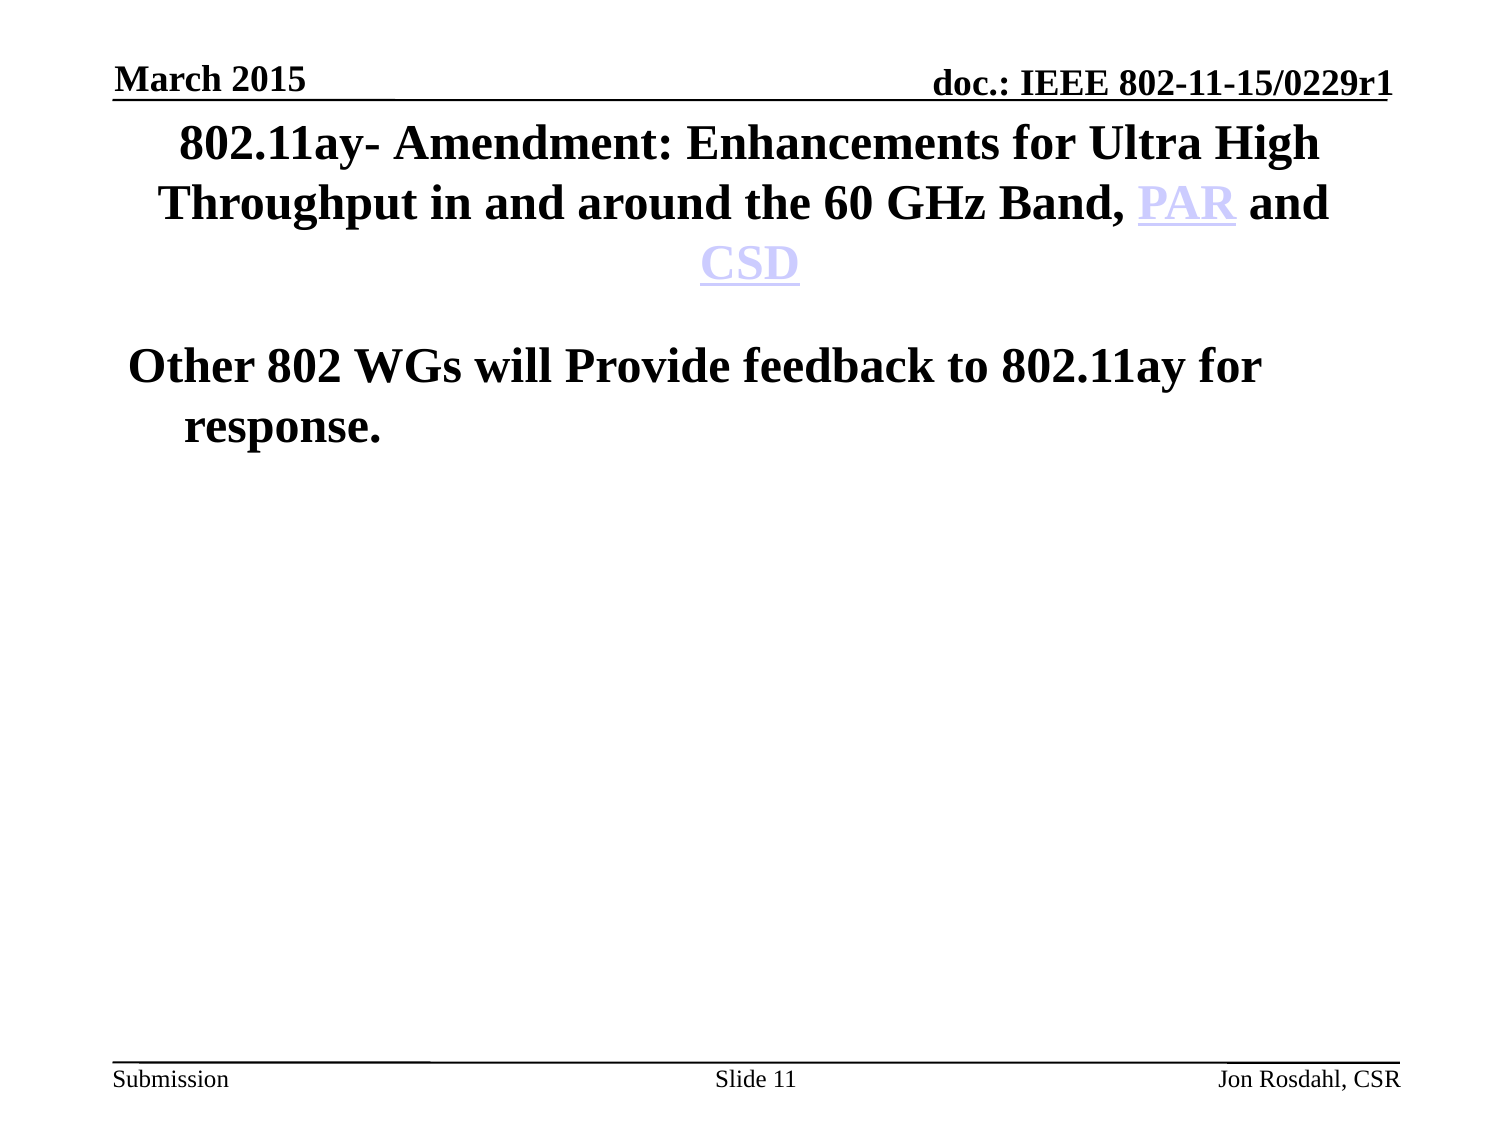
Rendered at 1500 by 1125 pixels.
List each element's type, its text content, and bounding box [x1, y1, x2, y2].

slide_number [114, 54, 423, 100]
list Other 802 WGs will Provide feedback to 802.11ay for response. [112, 324, 1388, 1000]
footer Jon Rosdahl, CSR [878, 1061, 1402, 1093]
slide_number Slide 11 [712, 1061, 800, 1123]
title 802.11ay- Amendment: Enhancements for Ultra High Throughput in and around the 60 GHz Band, PAR and CSD [112, 112, 1388, 288]
